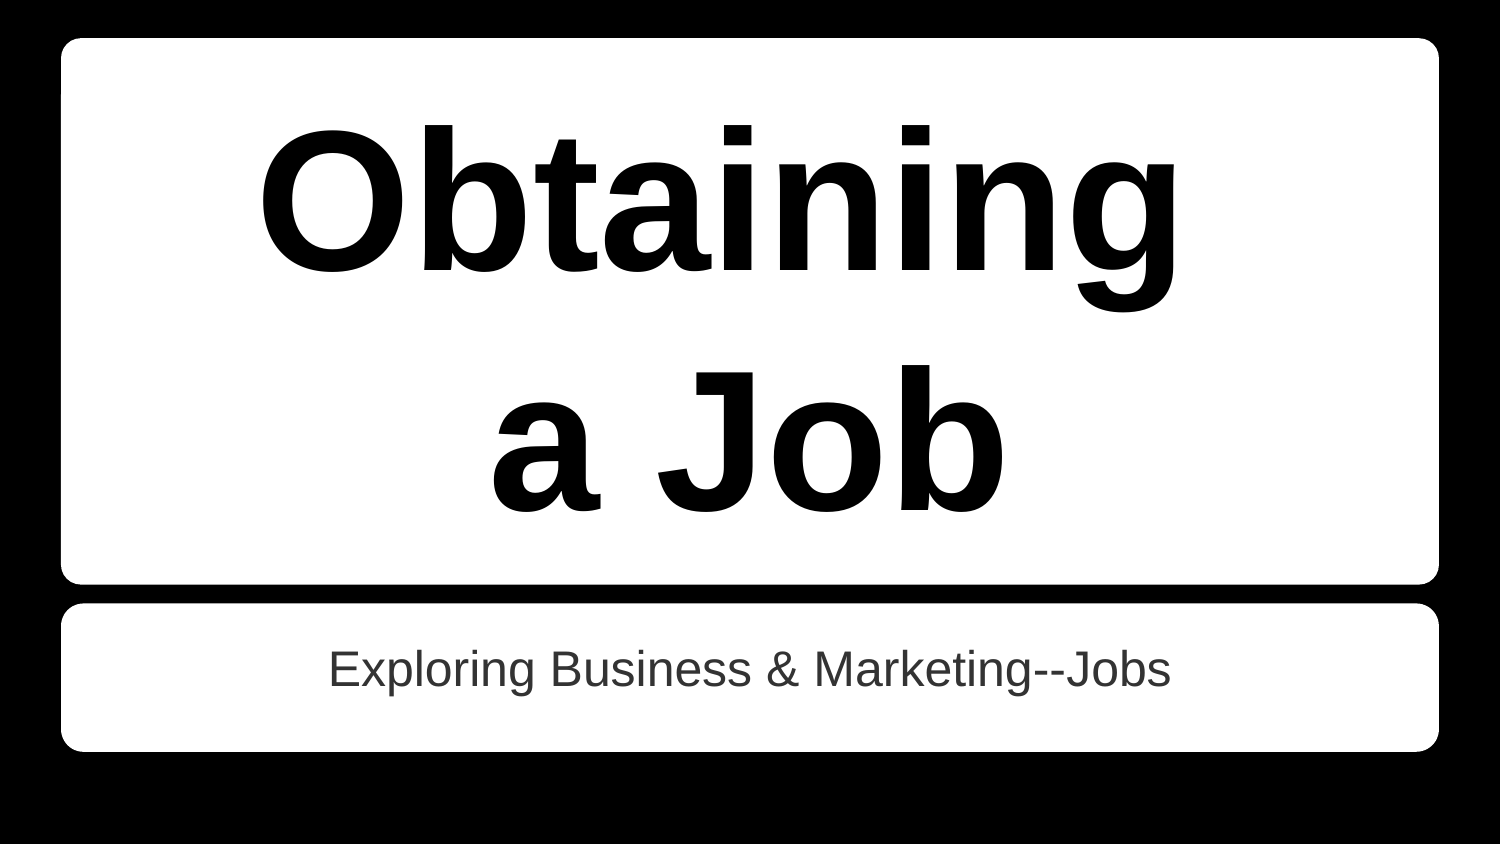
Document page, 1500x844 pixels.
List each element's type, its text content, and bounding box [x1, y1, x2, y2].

subtitle Exploring Business & Marketing--Jobs [112, 639, 1388, 729]
title Obtaining a Job [112, 77, 1388, 544]
